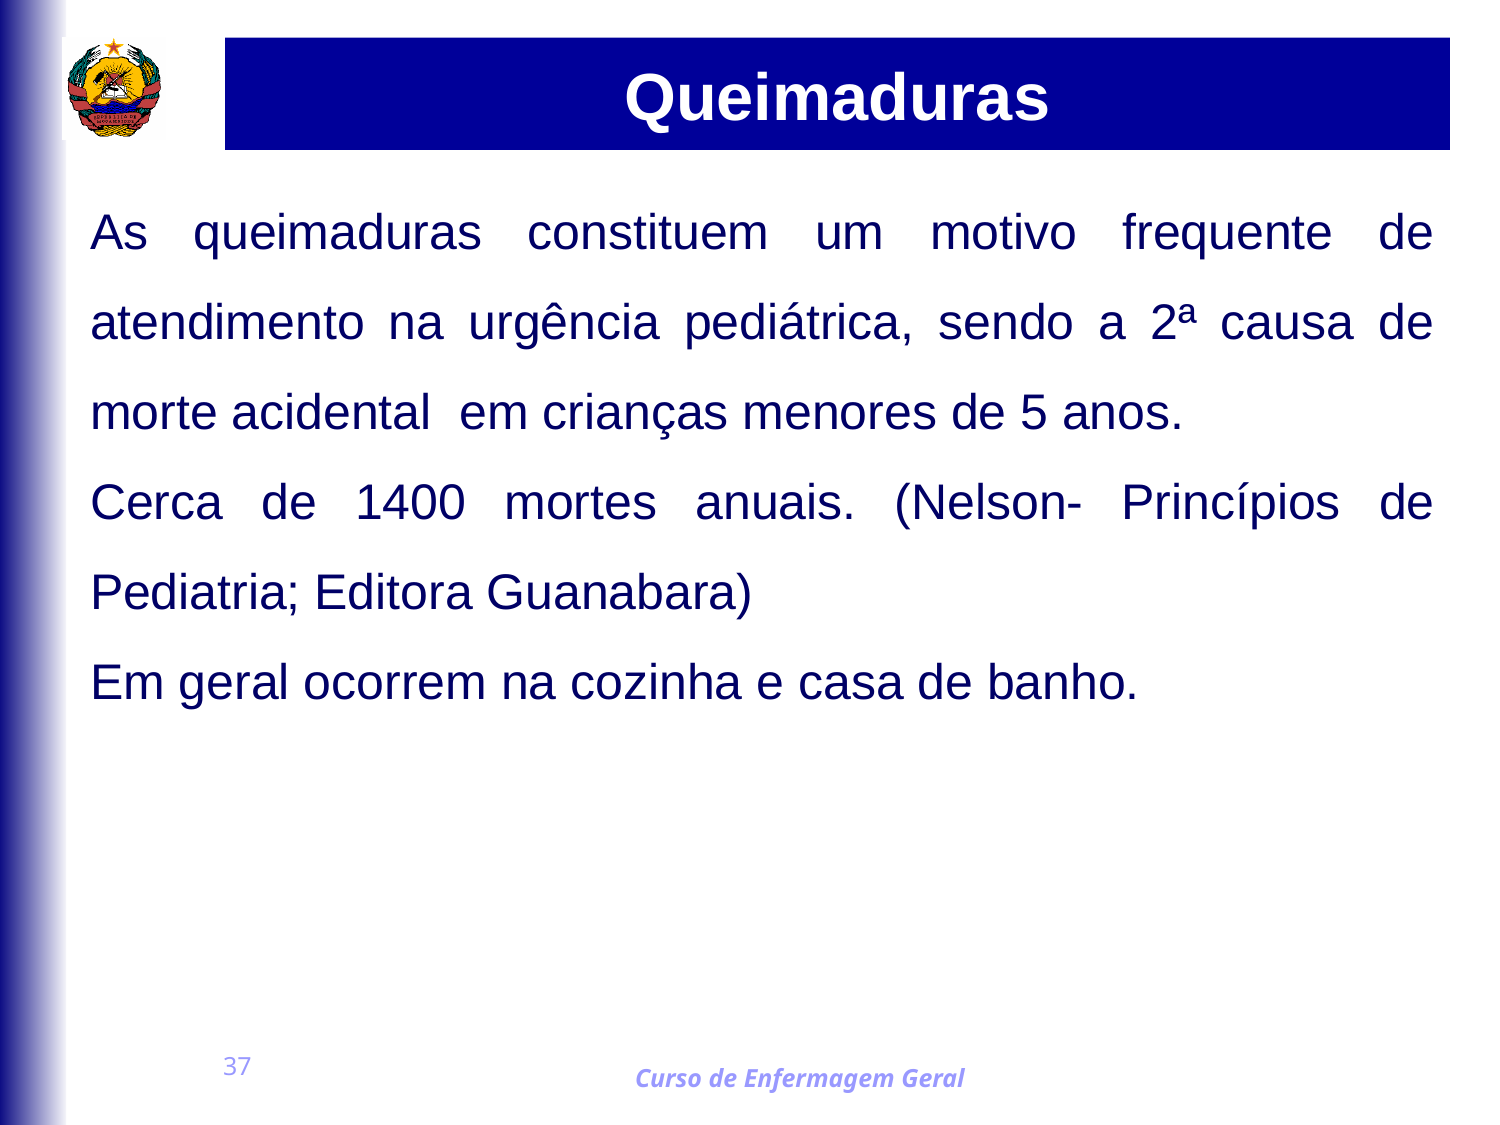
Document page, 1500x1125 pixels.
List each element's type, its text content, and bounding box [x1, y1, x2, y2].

slide_number 37 [62, 1037, 413, 1098]
title Queimaduras [224, 37, 1451, 151]
footer Curso de Enfermagem Geral [499, 1049, 1101, 1101]
list As queimaduras constituem um motivo frequente de atendimento na urgência pediátrica, sendo a 2ª causa de morte acidental em crianças menores de 5 anos. Cerca de 1400 mortes anuais. (Nelson- Princípios de Pediatria; Editora Guanabara) Em geral ocorrem na cozinha e casa de banho. [74, 162, 1451, 988]
